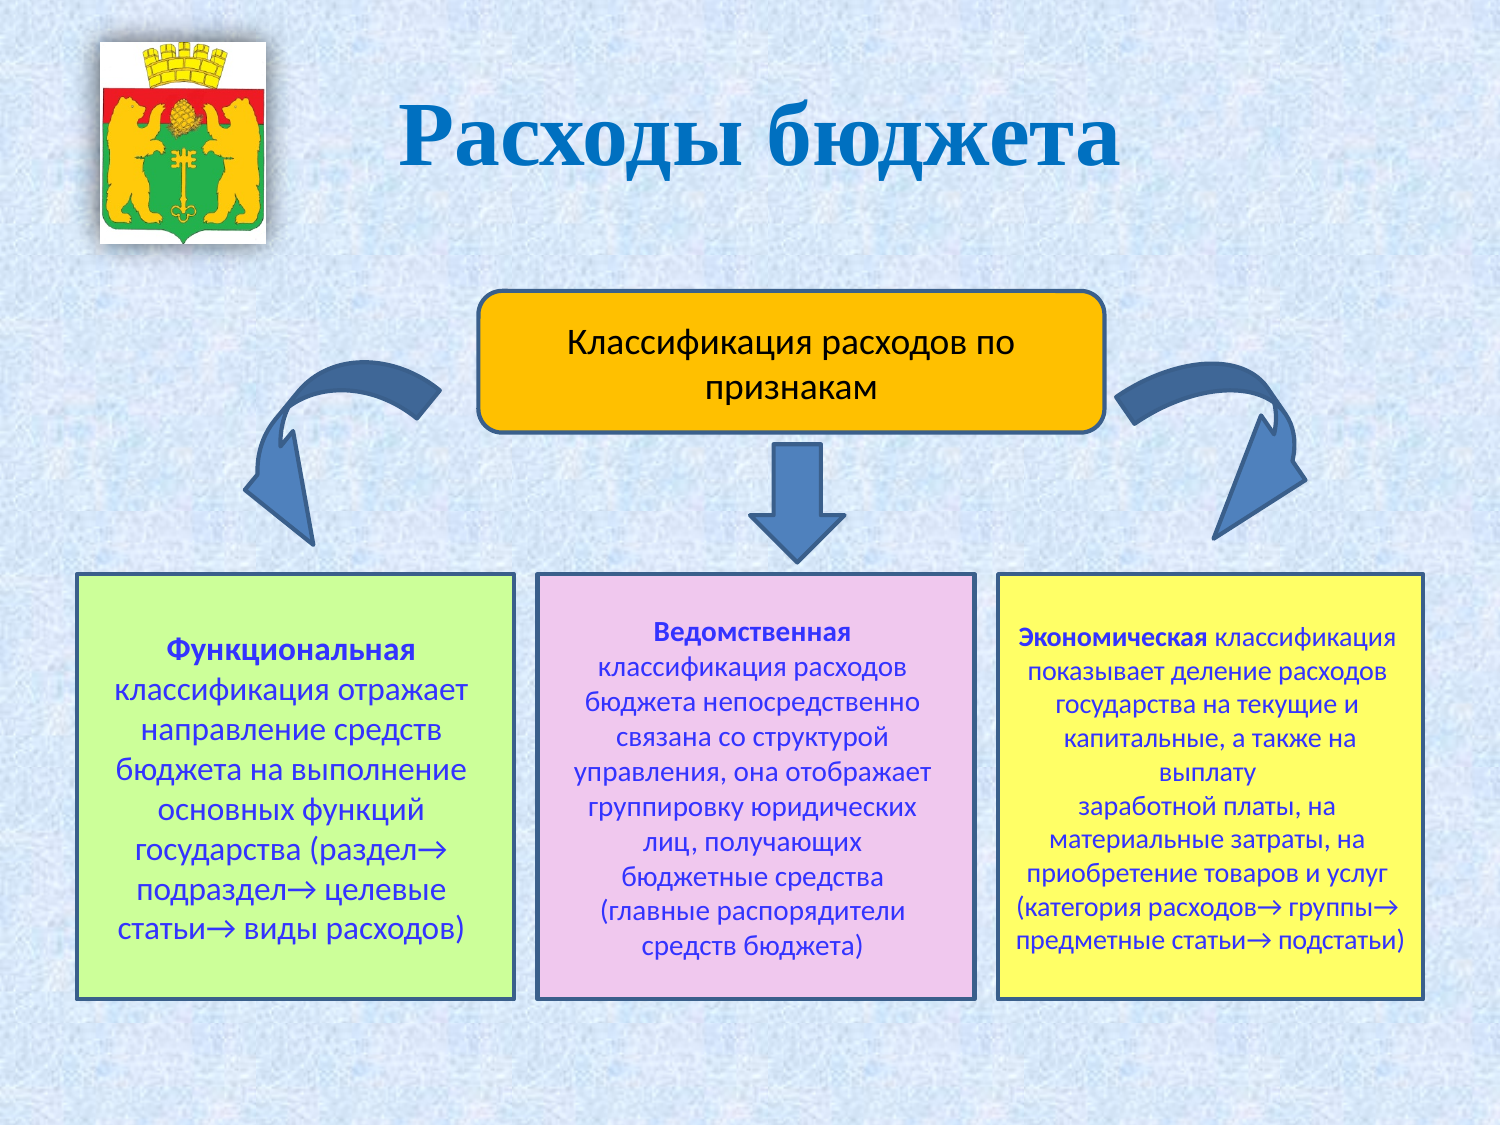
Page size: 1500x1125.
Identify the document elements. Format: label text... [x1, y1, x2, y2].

text_box Ведомственная классификация расходов бюджета непосредственно связана со структурой управления, она отображает группировку юридических лиц, получающих бюджетные средства (главные распорядители средств бюджета) [535, 572, 977, 1001]
picture [0, 0, 1500, 1125]
text_box [242, 360, 442, 547]
text_box [748, 442, 847, 565]
text_box Расходы бюджета [383, 66, 1223, 191]
text_box Экономическая классификация показывает деление расходов государства на текущие и капитальные, а также на выплату заработной платы, на материальные затраты, на приобретение товаров и услуг (категория расходов→ группы→ предметные статьи→ подстатьи) [996, 572, 1425, 1001]
text_box [1114, 361, 1308, 541]
text_box Функциональная классификация отражает направление средств бюджета на выполнение основных функций государства (раздел→ подраздел→ целевые статьи→ виды расходов) [75, 572, 516, 1001]
text_box Классификация расходов по признакам [476, 288, 1107, 435]
